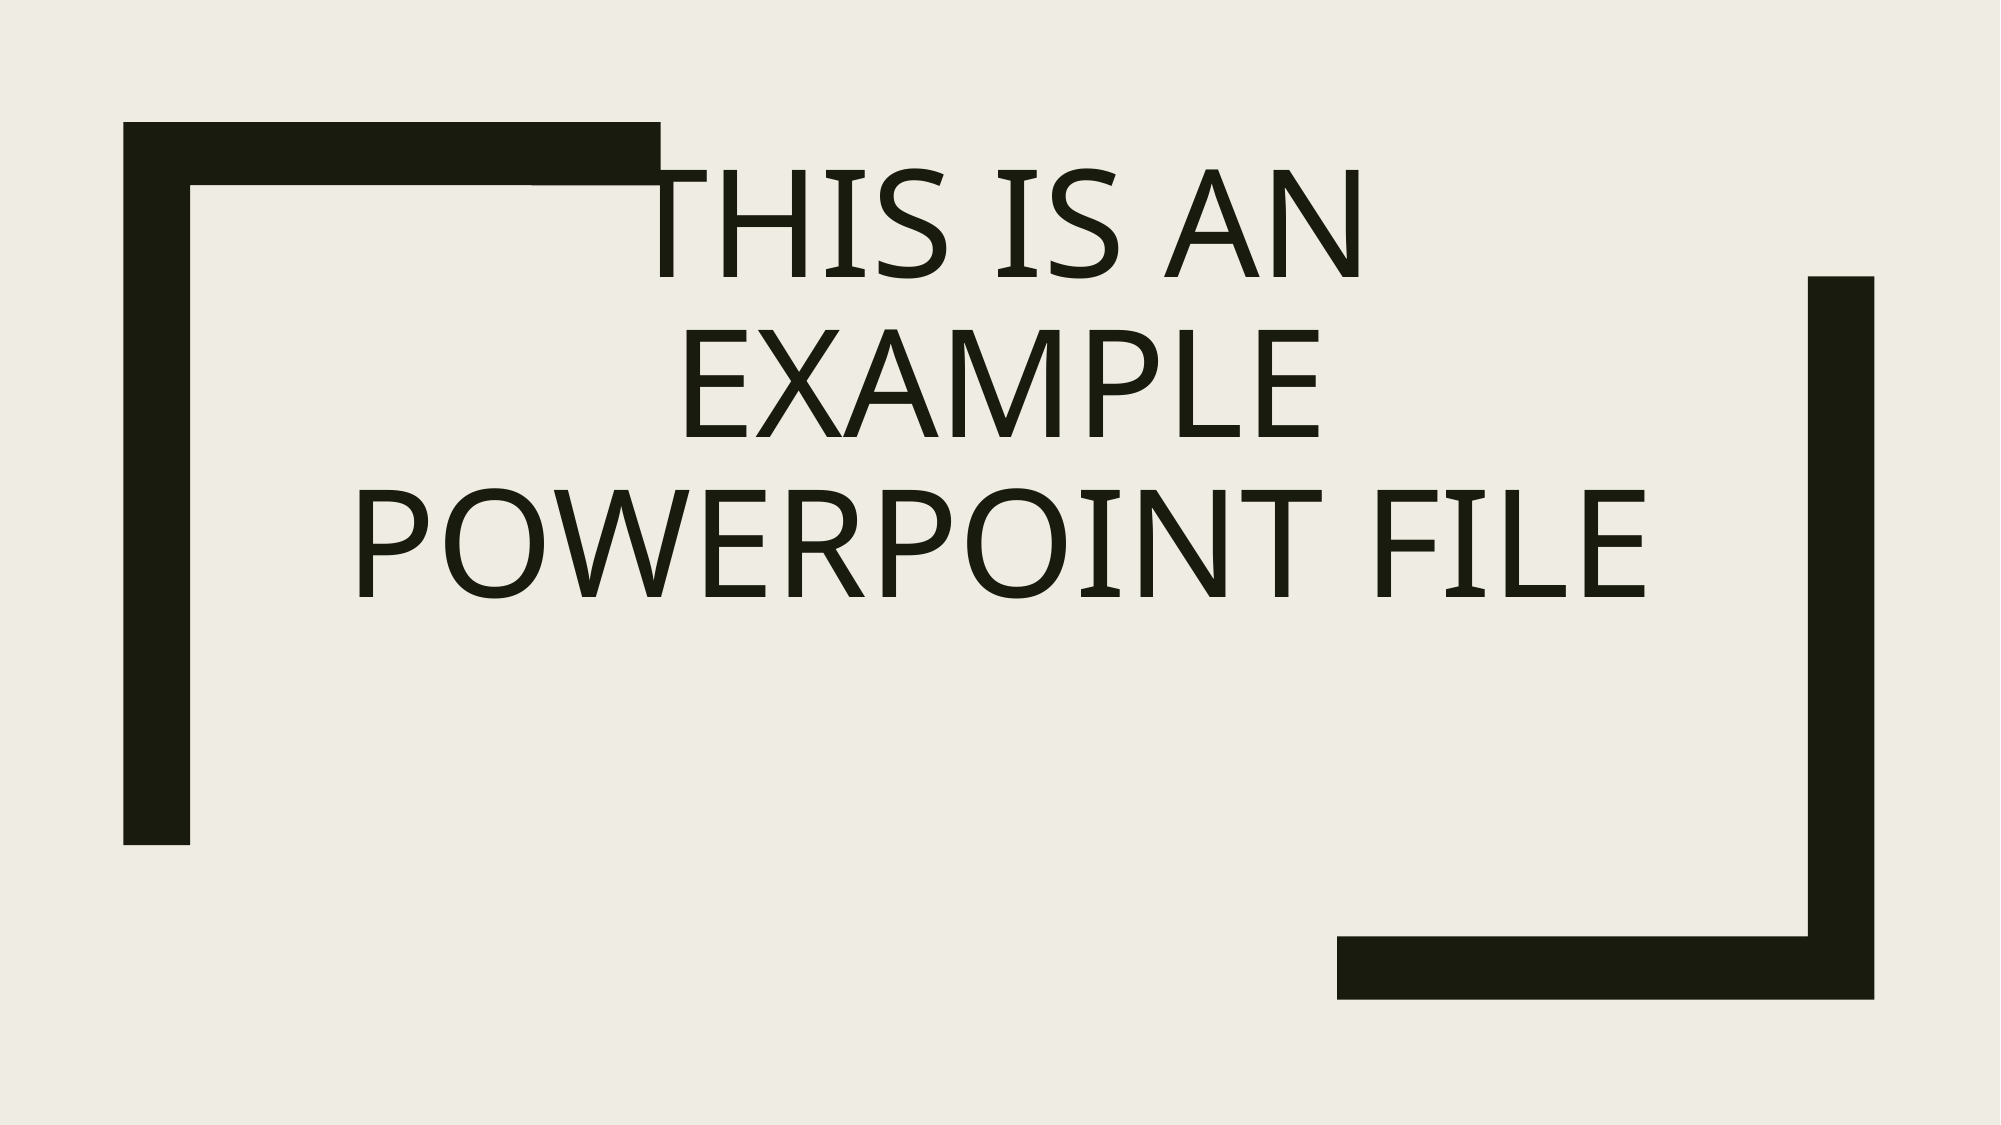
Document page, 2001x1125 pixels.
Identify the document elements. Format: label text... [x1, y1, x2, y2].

title This is an Example Powerpoint File [314, 293, 1686, 638]
